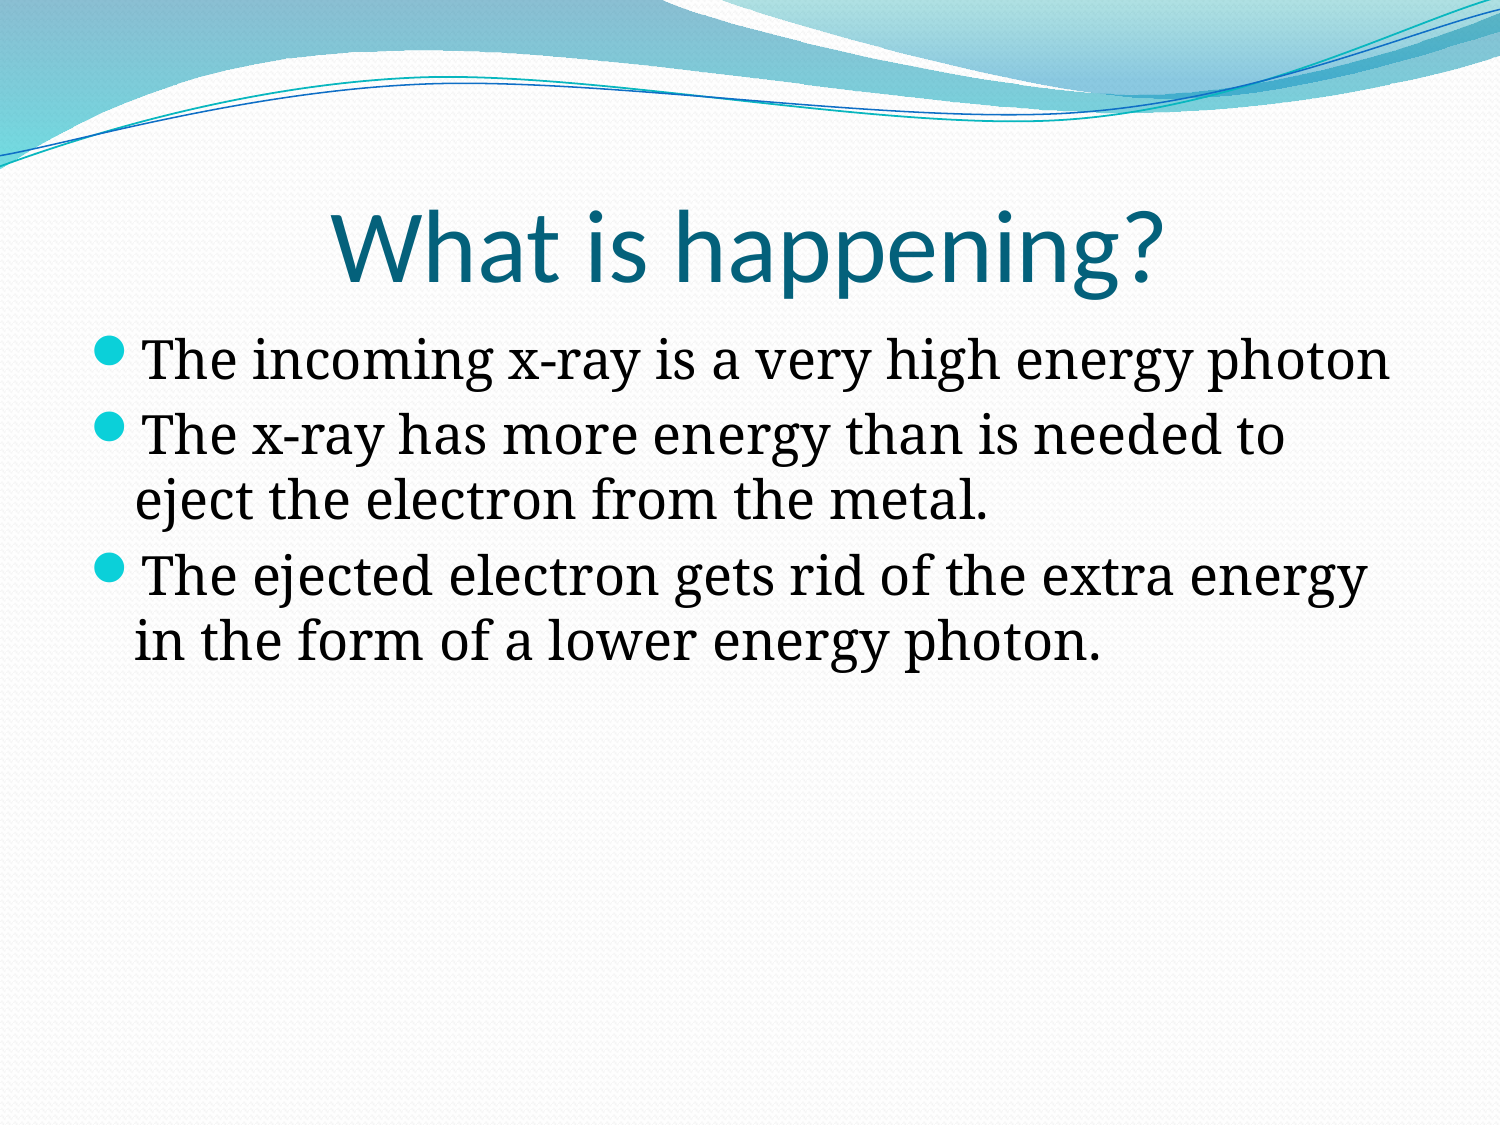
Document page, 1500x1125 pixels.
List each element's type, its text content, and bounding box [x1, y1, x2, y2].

title What is happening? [74, 115, 1426, 304]
list The incoming x-ray is a very high energy photon The x-ray has more energy than is needed to eject the electron from the metal. The ejected electron gets rid of the extra energy in the form of a lower energy photon. [74, 317, 1426, 1038]
